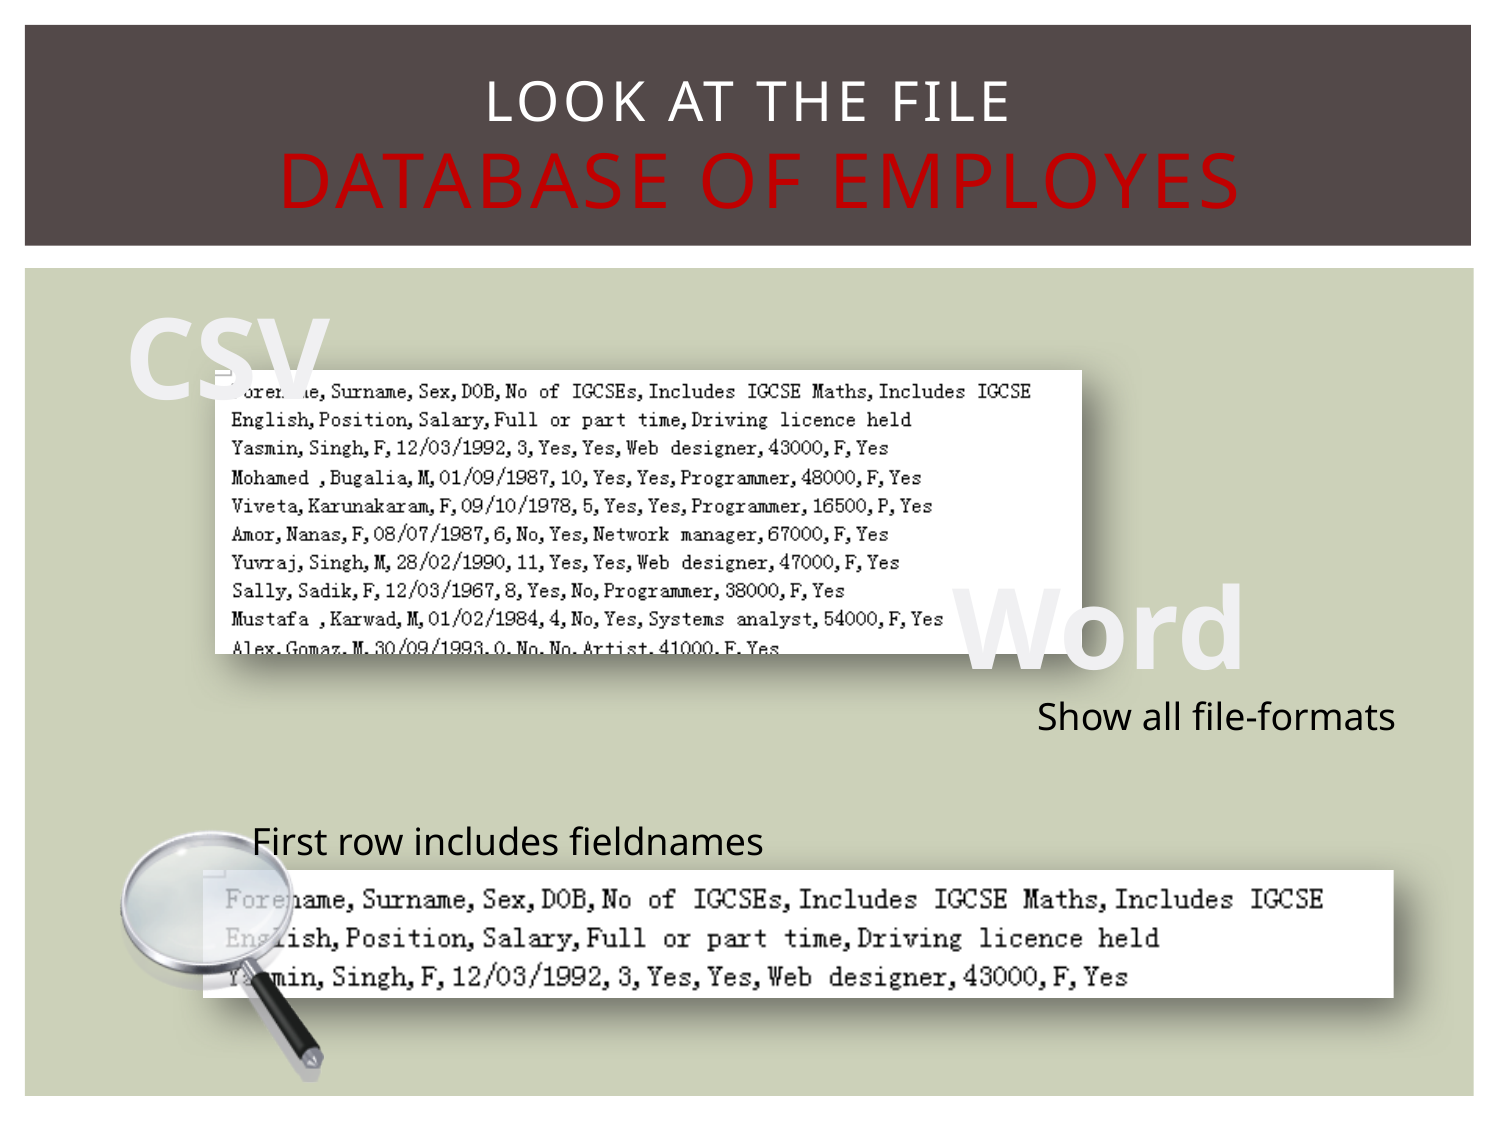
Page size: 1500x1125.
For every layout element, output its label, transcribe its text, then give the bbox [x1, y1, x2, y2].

picture [215, 370, 1082, 654]
text_box Show all file-formats [1022, 685, 1412, 746]
title LOOK at the file DATABASE OF EMPLOYES [62, 58, 1438, 232]
text_box First row includes fieldnames [236, 810, 780, 870]
text_box Word [937, 549, 1264, 700]
text_box CSV [109, 279, 347, 430]
picture [88, 812, 1395, 1095]
